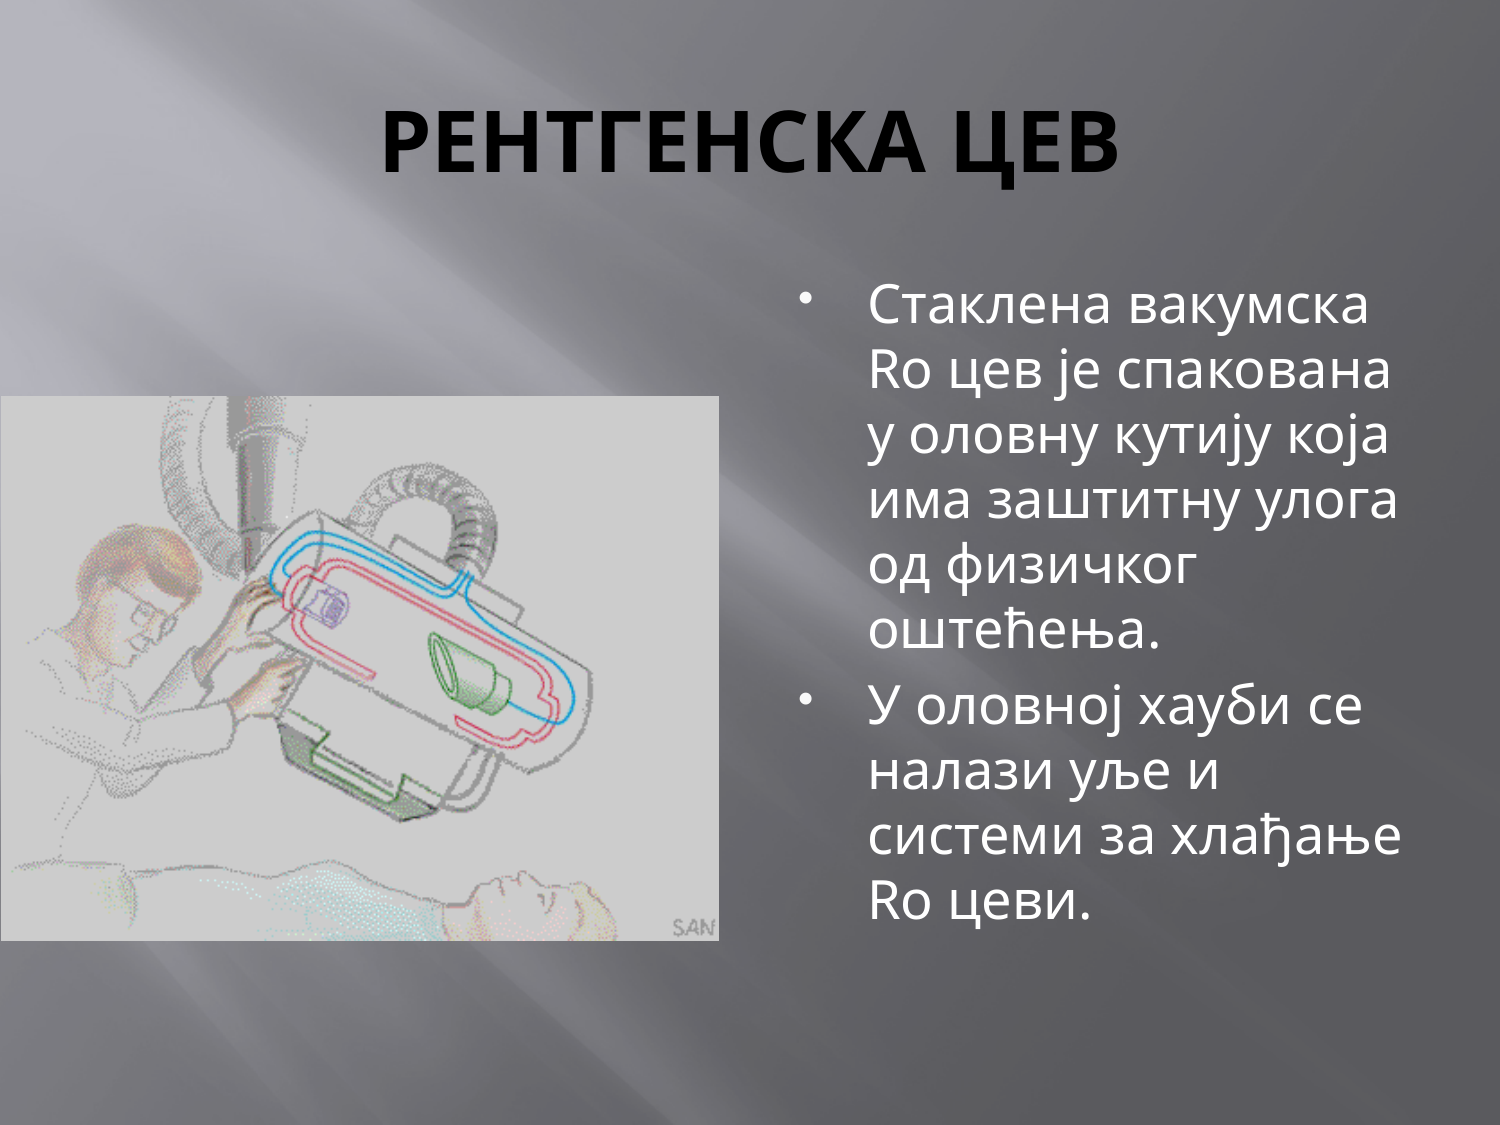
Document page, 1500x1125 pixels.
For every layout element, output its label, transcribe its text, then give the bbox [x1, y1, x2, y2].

title РЕНТГЕНСКА ЦЕВ [75, 45, 1425, 233]
list Стаклена вакумска Ro цев је спакована у оловну кутију која има заштитну улога од физичког оштећења. У оловној хауби се налази уље и системи за хлађање Ro цеви. [762, 262, 1425, 1005]
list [1, 396, 719, 941]
